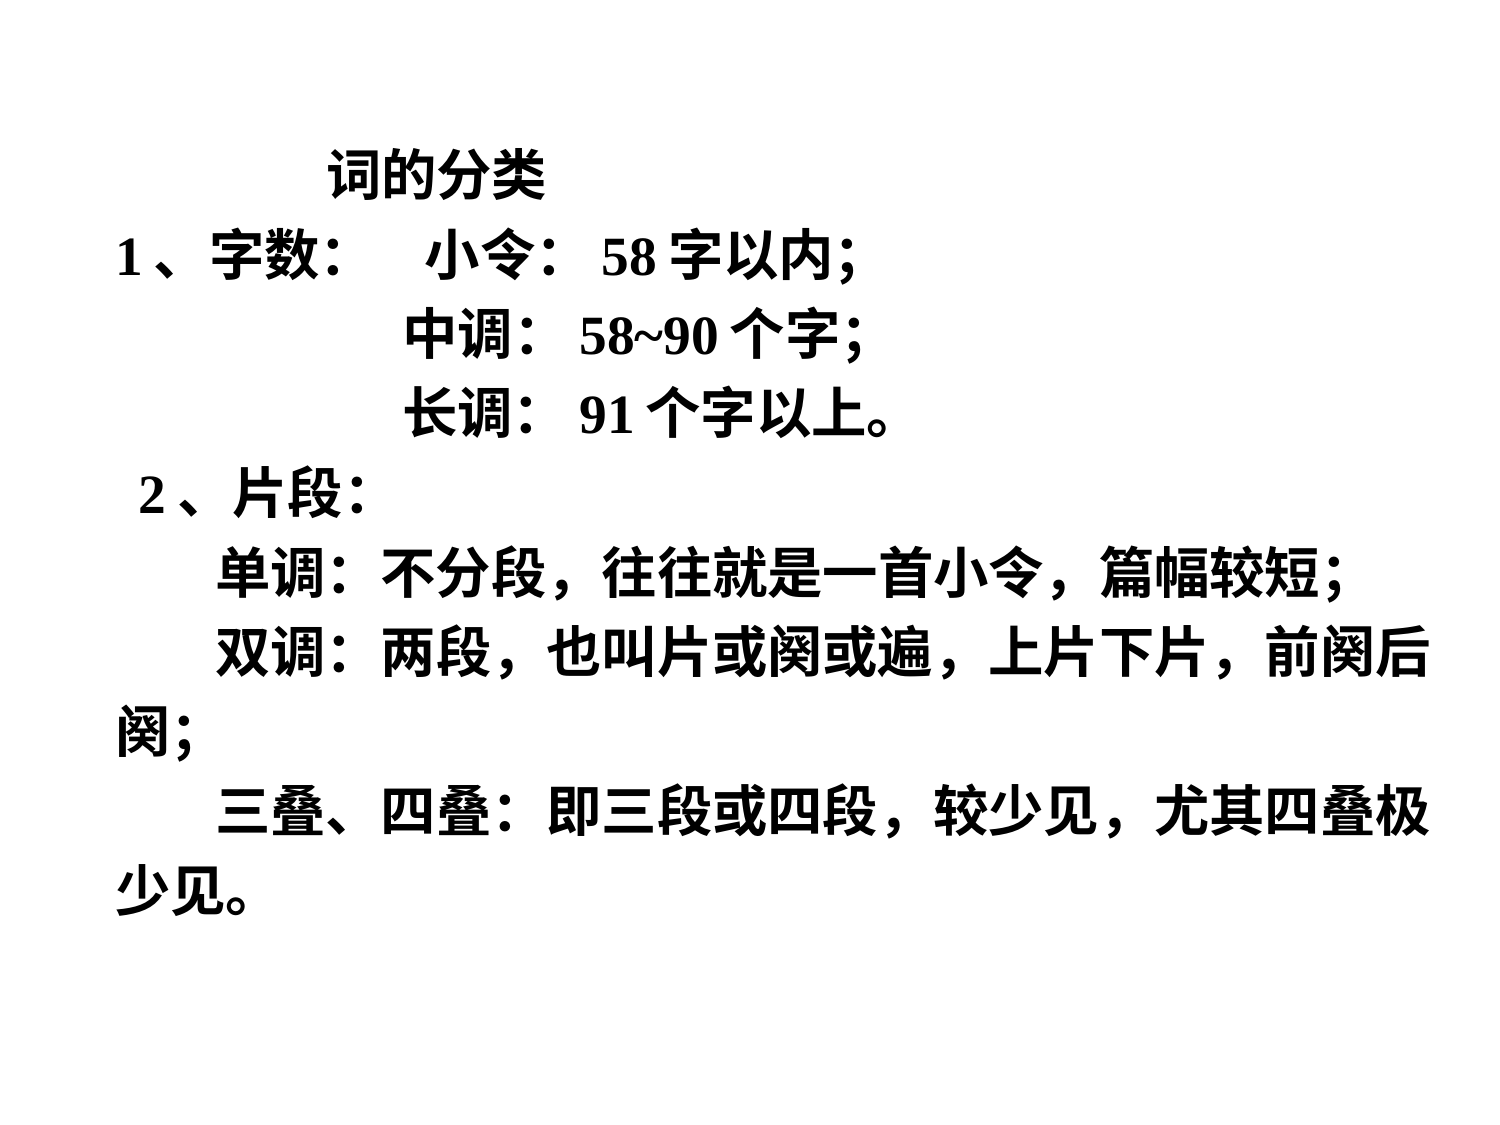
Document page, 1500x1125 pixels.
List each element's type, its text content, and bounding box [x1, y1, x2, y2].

title 词的分类 1、字数： 小令：58字以内； 中调：58~90个字； 长调：91个字以上。 2、片段： 单调：不分段，往往就是一首小令，篇幅较短； 双调：两段，也叫片或阕或遍，上片下片，前阕后阕； 三叠、四叠：即三段或四段，较少见，尤其四叠极少见。 [100, 101, 1447, 948]
